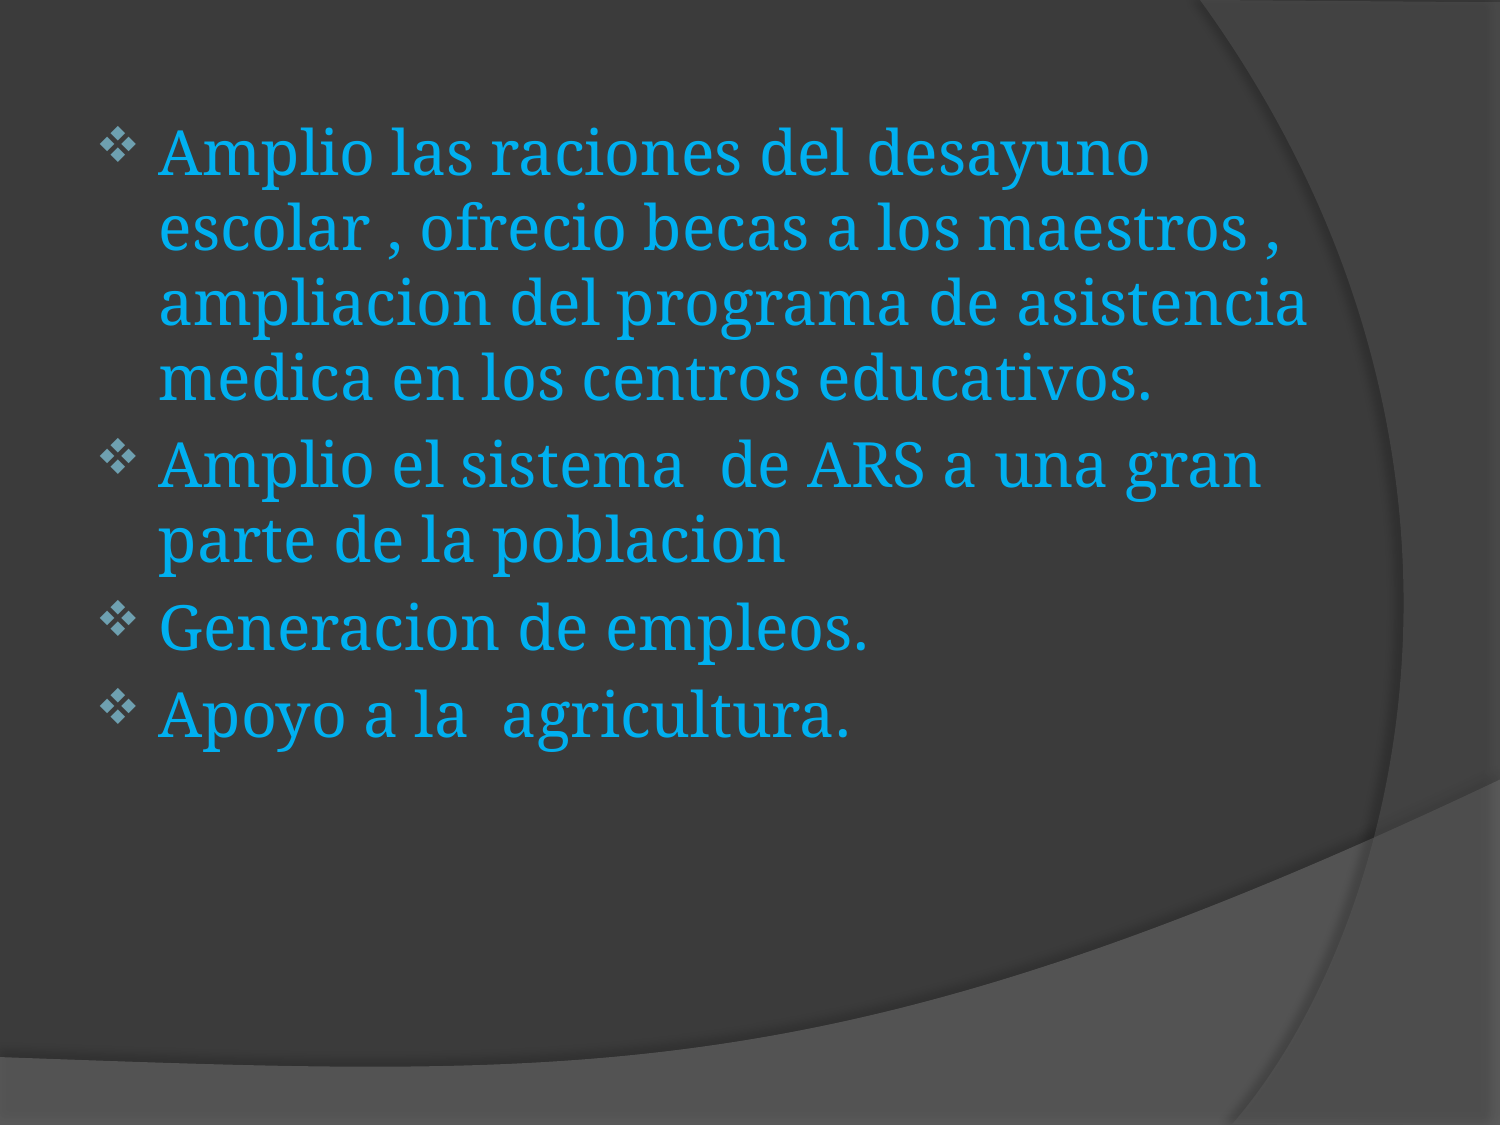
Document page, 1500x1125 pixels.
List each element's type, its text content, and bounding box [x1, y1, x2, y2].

list Amplio las raciones del desayuno escolar , ofrecio becas a los maestros , ampliacion del programa de asistencia medica en los centros educativos. Amplio el sistema de ARS a una gran parte de la poblacion Generacion de empleos. Apoyo a la agricultura. [75, 105, 1425, 1005]
